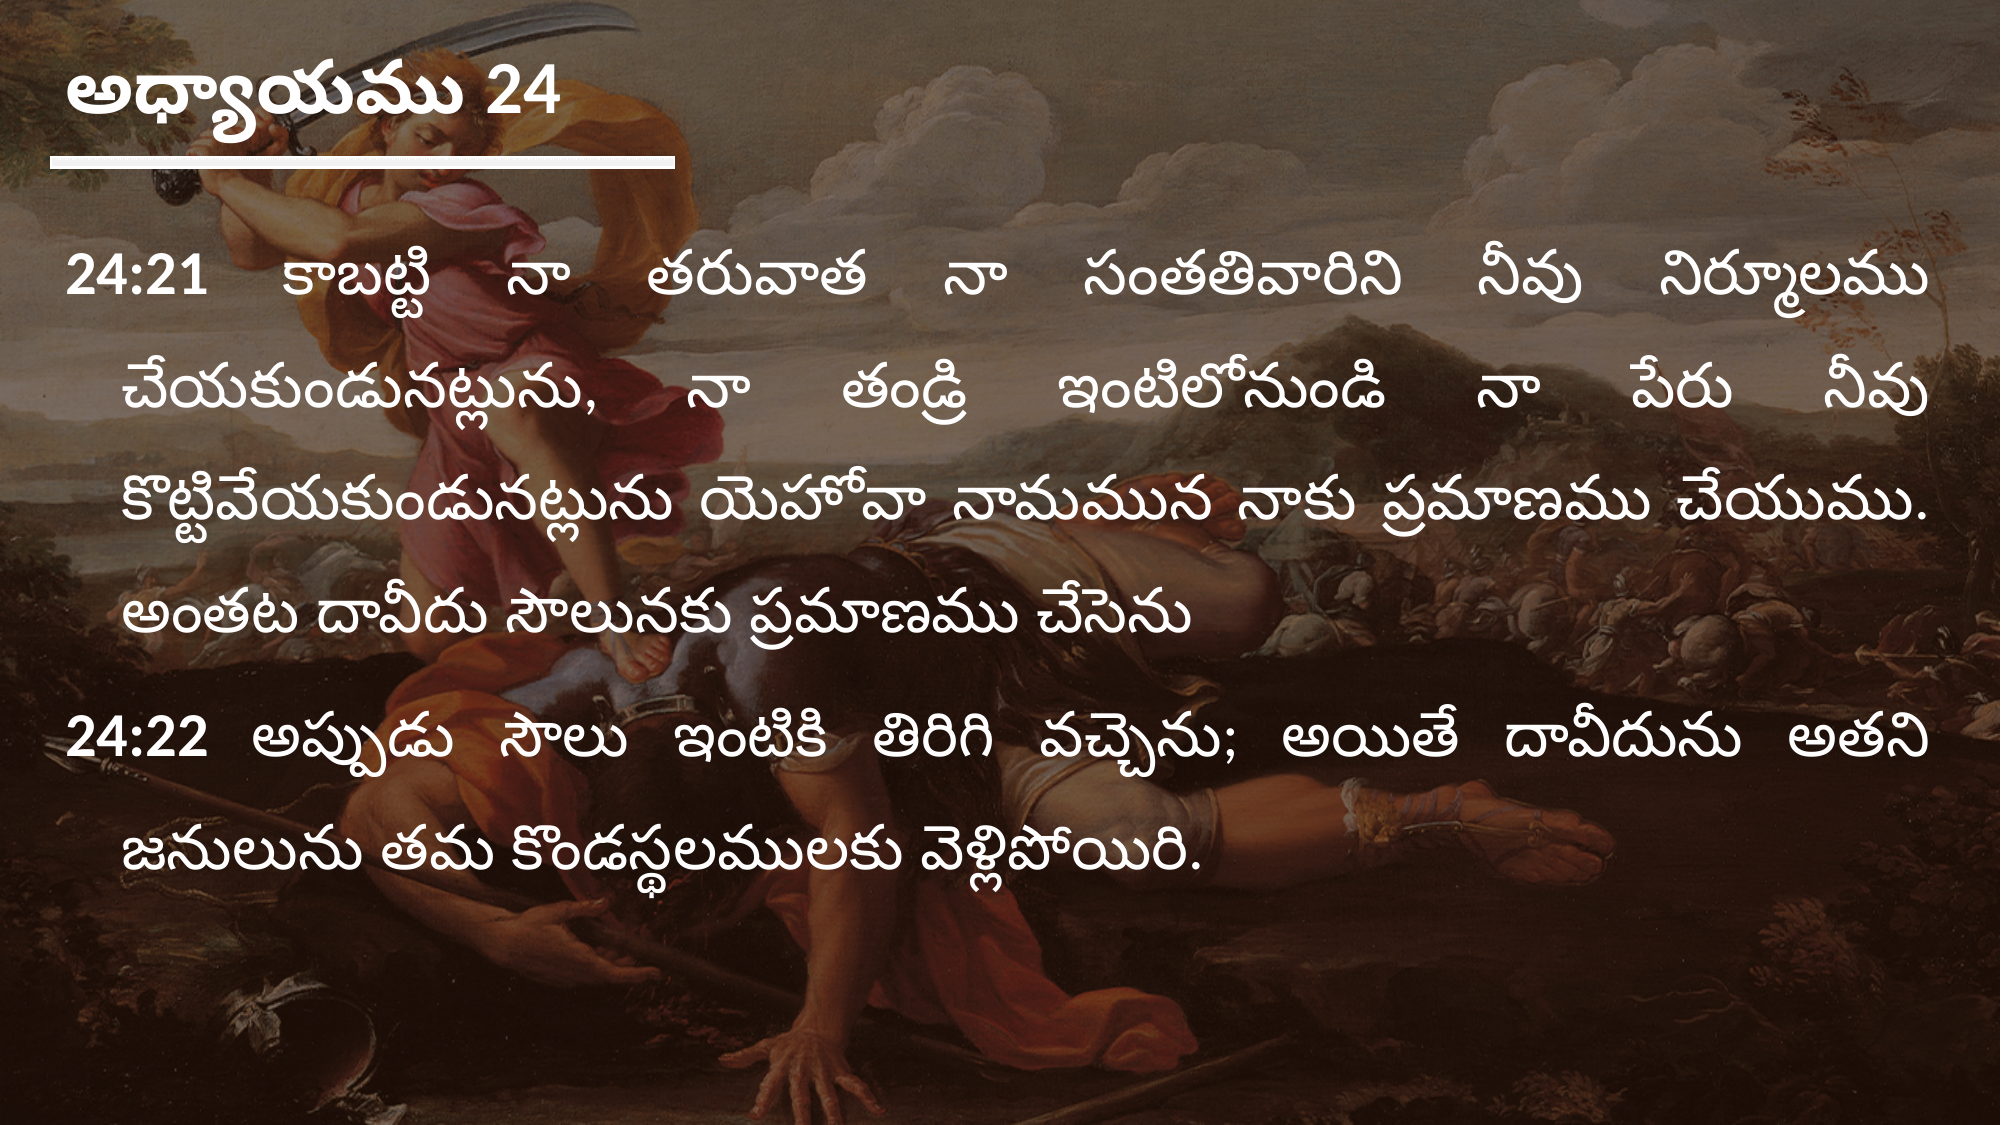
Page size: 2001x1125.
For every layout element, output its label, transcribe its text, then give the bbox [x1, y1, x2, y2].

picture [0, 0, 2000, 1125]
title అధ్యాయము 24 [50, 0, 1925, 167]
list 24:21 కాబట్టి నా తరువాత నా సంతతివారిని నీవు నిర్మూలము చేయకుండునట్లును, నా తండ్రి ఇంటిలోనుండి నా పేరు నీవు కొట్టివేయకుండునట్లును యెహోవా నామమున నాకు ప్రమాణము చేయుము. అంతట దావీదు సౌలునకు ప్రమాణము చేసెను 24:22 అప్పుడు సౌలు ఇంటికి తిరిగి వచ్చెను; అయితే దావీదును అతని జనులును తమ కొండస్థలములకు వెళ్లిపోయిరి. [50, 187, 1946, 1063]
